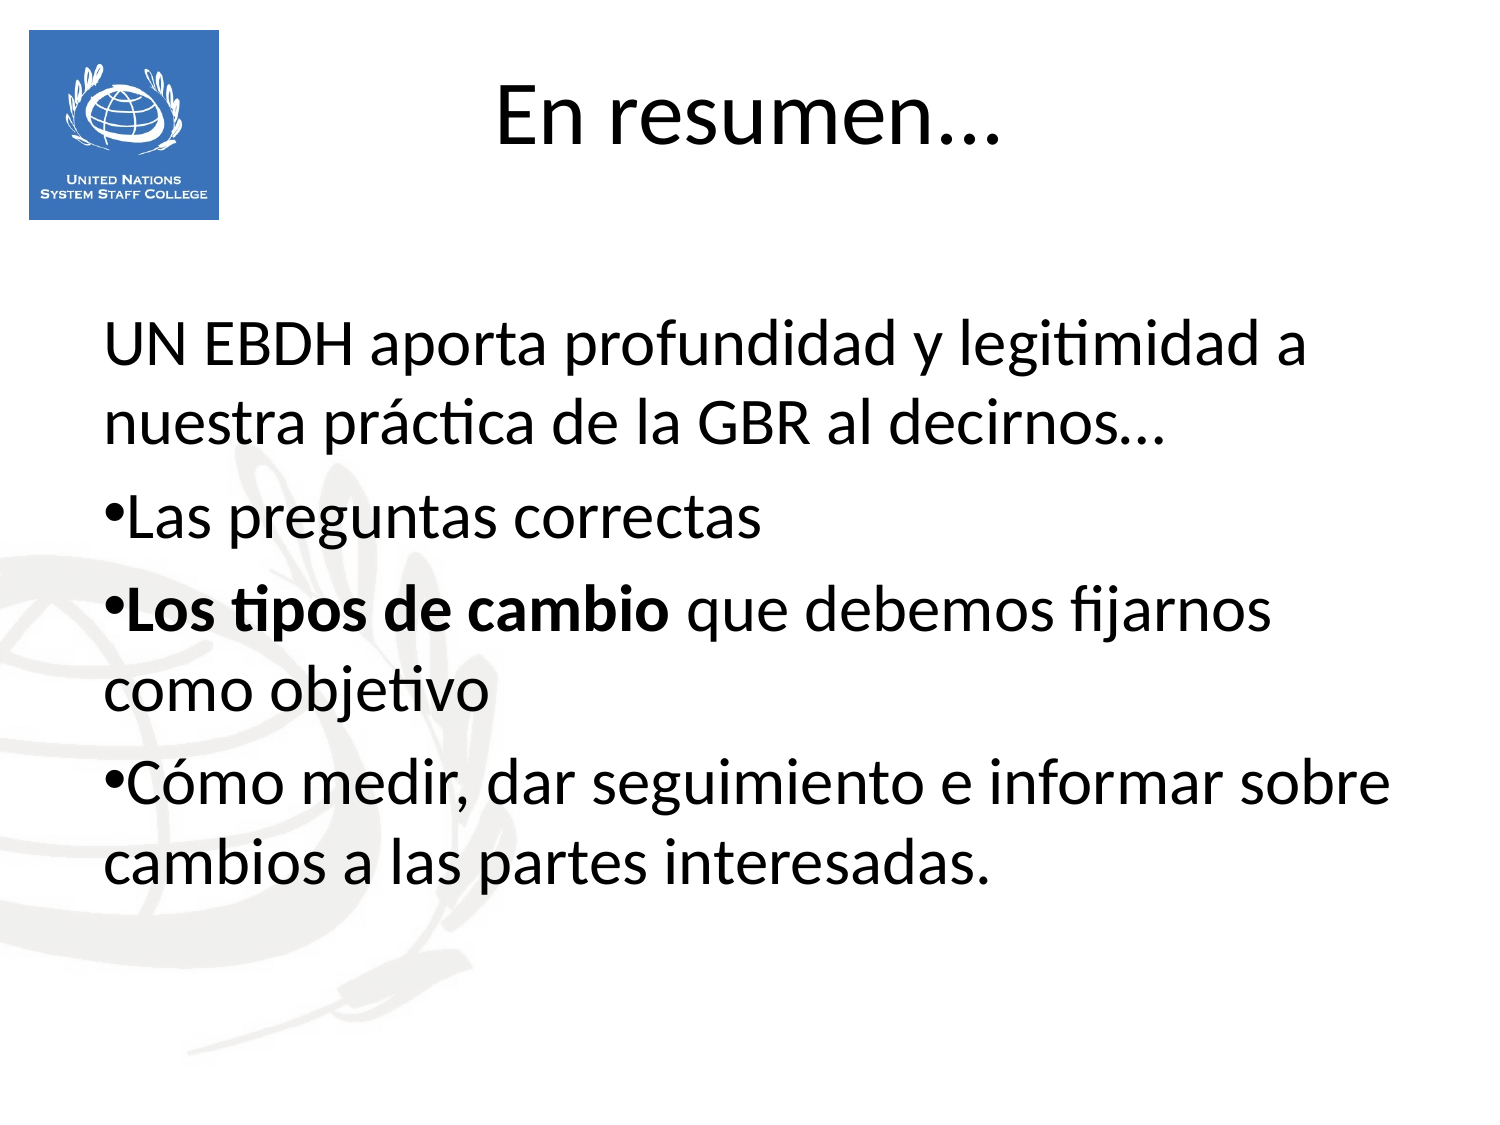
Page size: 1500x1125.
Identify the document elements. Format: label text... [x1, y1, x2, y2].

text_box En resumen... [74, 45, 1425, 233]
picture [29, 30, 219, 220]
text_box UN EBDH aporta profundidad y legitimidad a nuestra práctica de la GBR al decirnos… Las preguntas correctas Los tipos de cambio que debemos fijarnos como objetivo Cómo medir, dar seguimiento e informar sobre cambios a las partes interesadas. [88, 290, 1435, 966]
